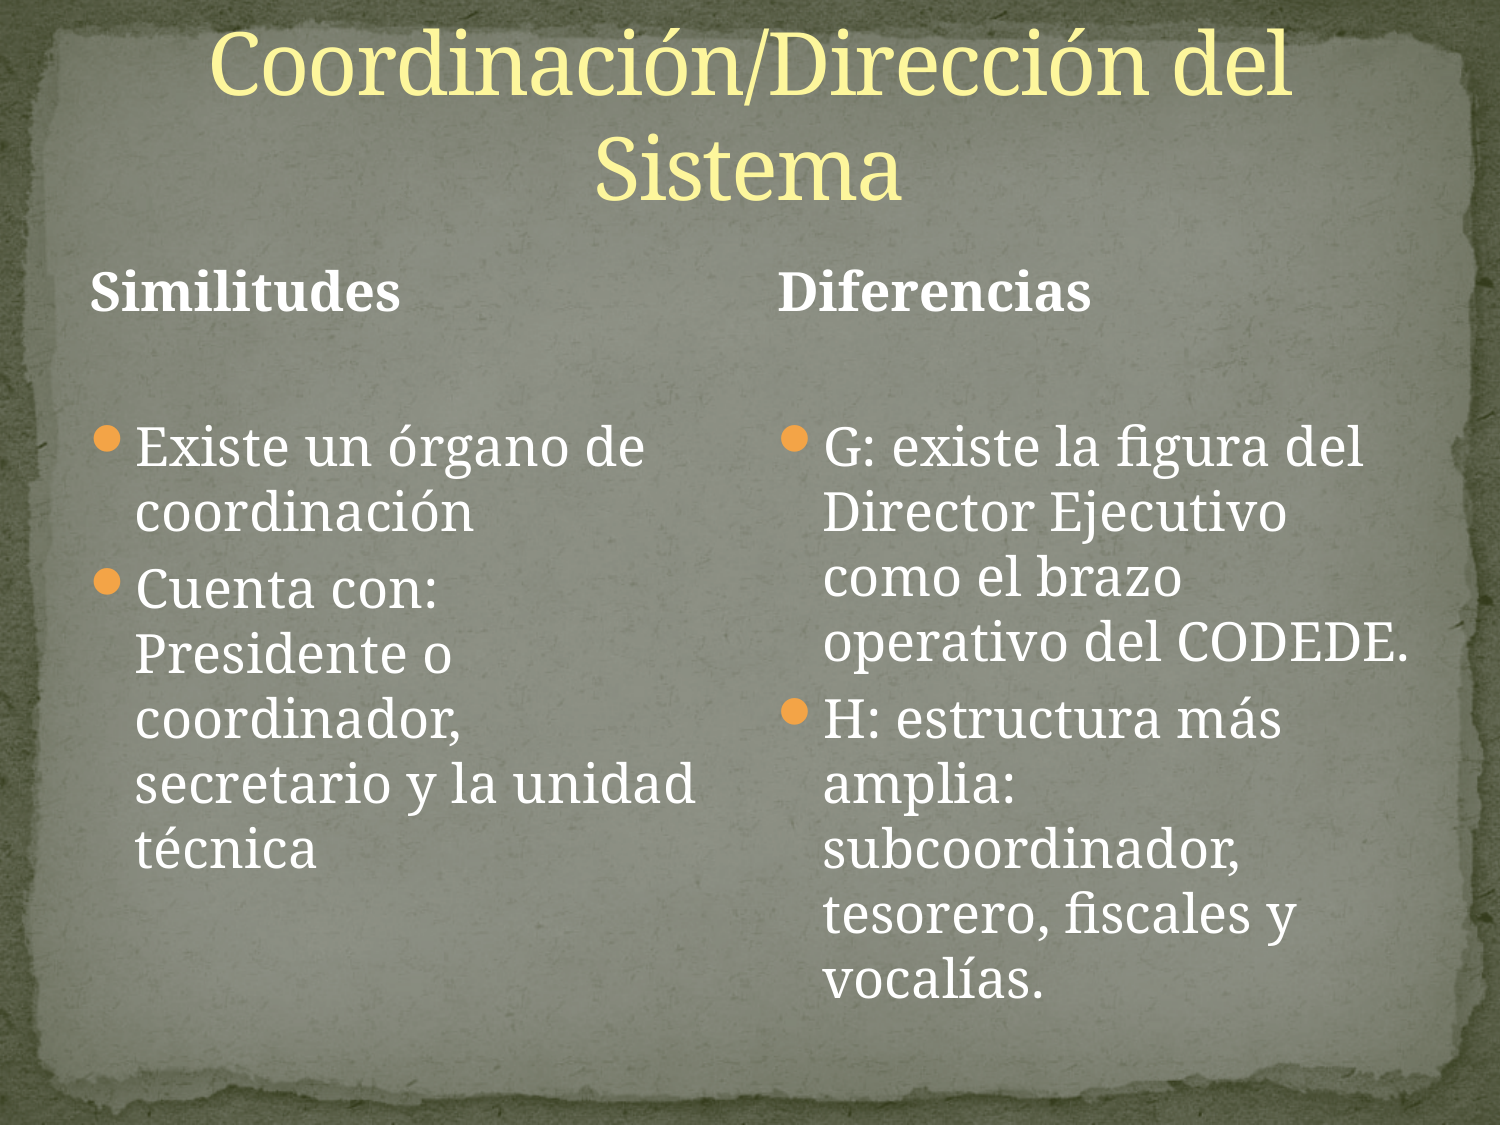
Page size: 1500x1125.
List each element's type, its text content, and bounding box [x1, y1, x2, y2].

list Diferencias G: existe la figura del Director Ejecutivo como el brazo operativo del CODEDE. H: estructura más amplia: subcoordinador, tesorero, fiscales y vocalías. [762, 249, 1429, 1000]
list Similitudes Existe un órgano de coordinación Cuenta con: Presidente o coordinador, secretario y la unidad técnica [75, 249, 741, 1000]
title Coordinación/Dirección del Sistema [74, 24, 1425, 225]
